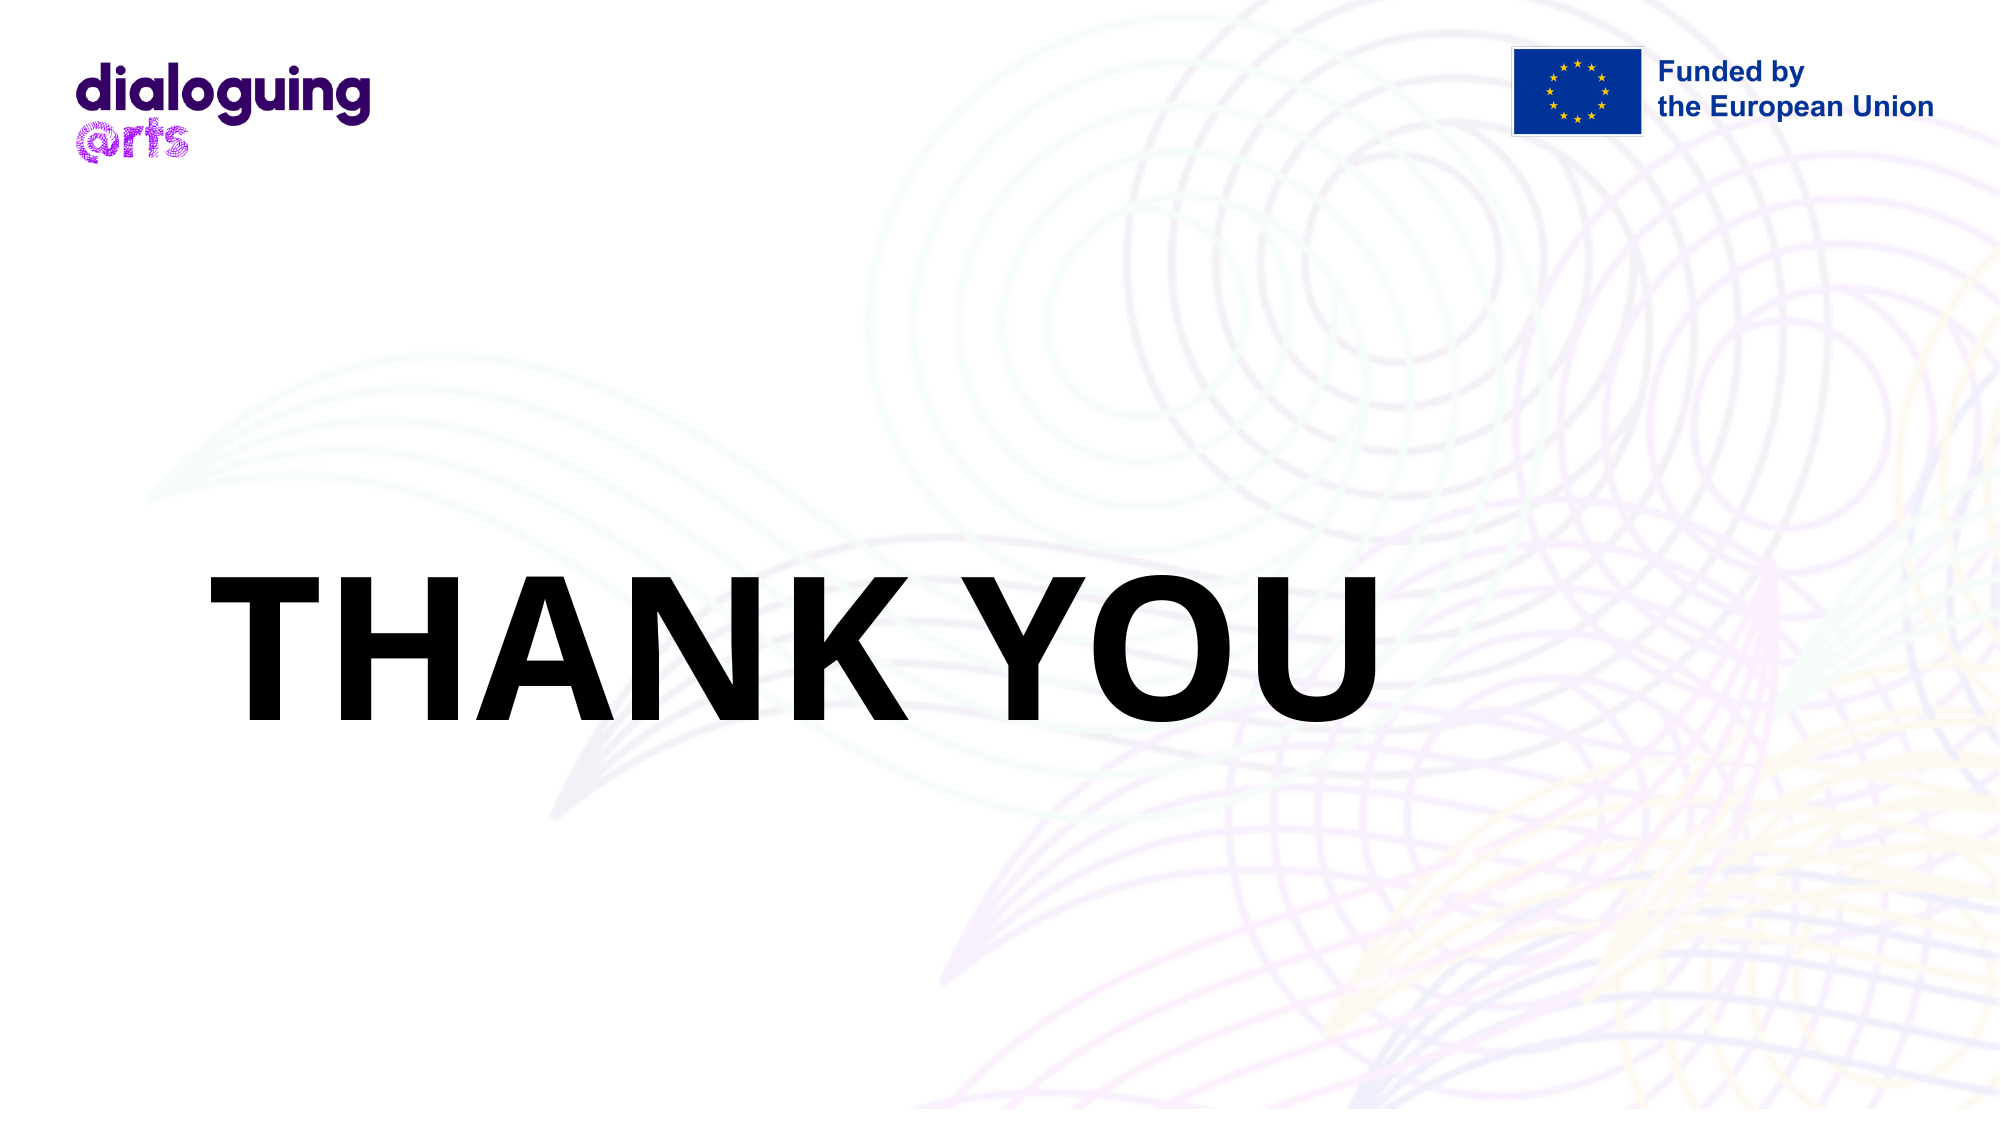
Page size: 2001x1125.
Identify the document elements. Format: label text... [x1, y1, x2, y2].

title THANK YOU [115, 347, 1485, 771]
picture [0, 0, 466, 259]
picture [1507, 42, 1951, 141]
